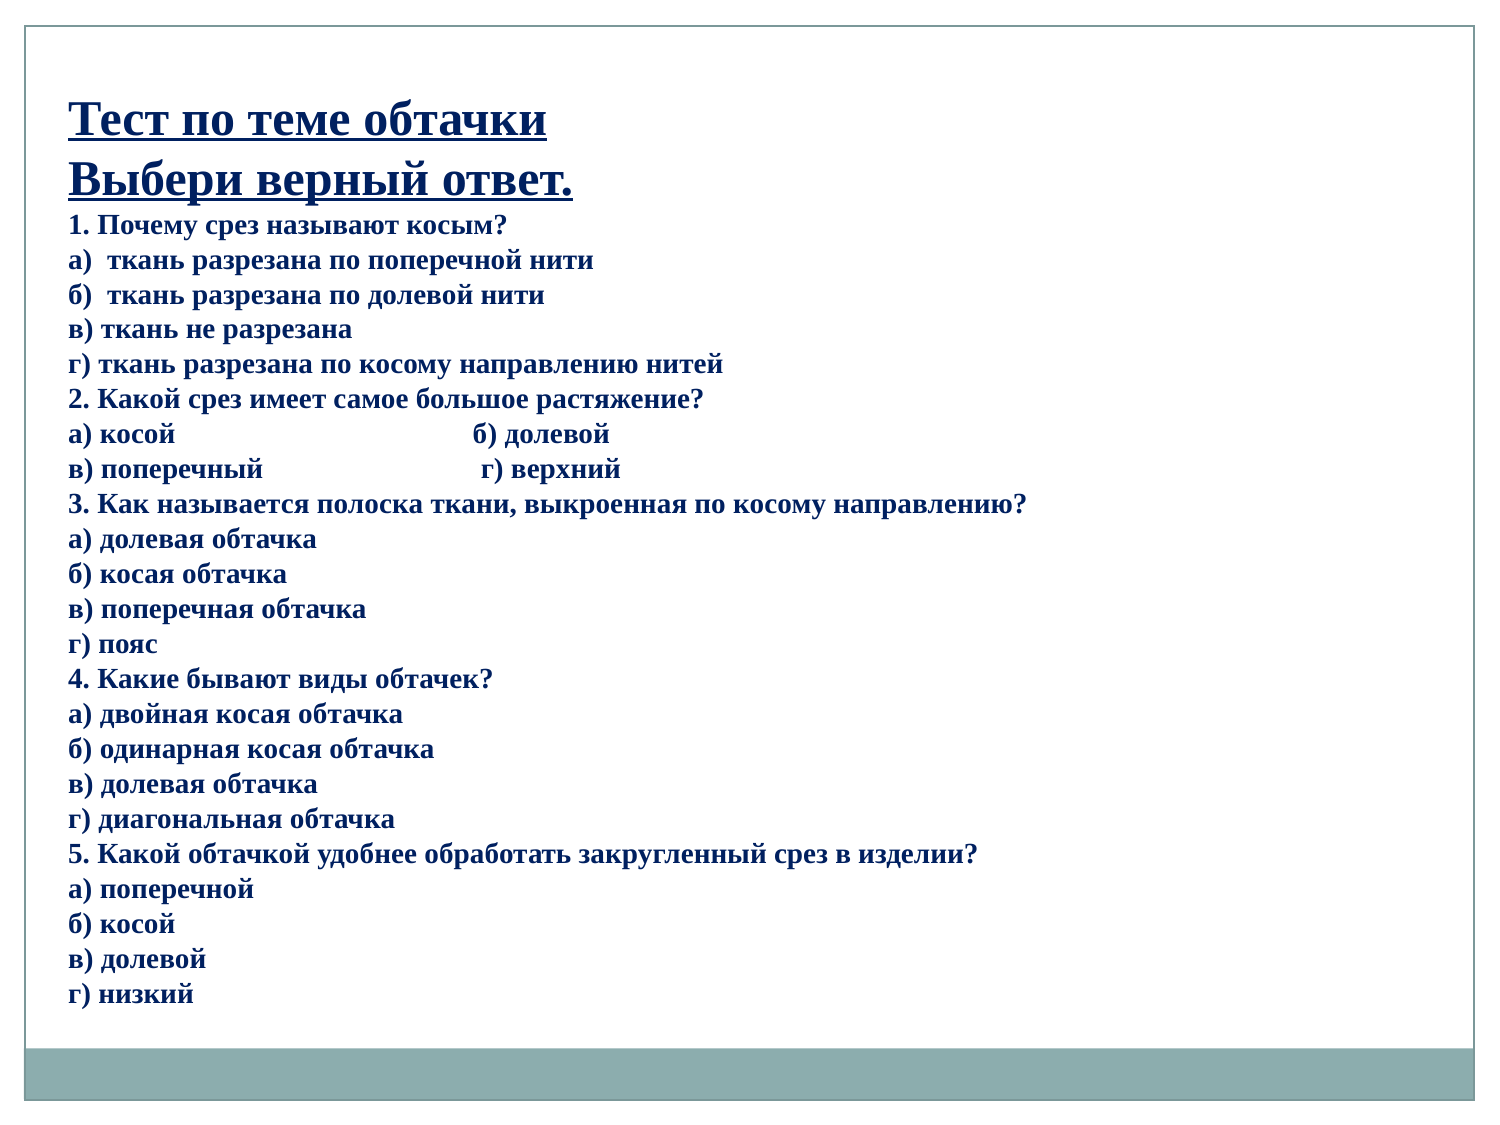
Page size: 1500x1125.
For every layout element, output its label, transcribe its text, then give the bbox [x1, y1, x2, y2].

text_box Тест по теме обтачки Выбери верный ответ. 1. Почему срез называют косым? а) ткань разрезана по поперечной нити б) ткань разрезана по долевой нити в) ткань не разрезана г) ткань разрезана по косому направлению нитей 2. Какой срез имеет самое большое растяжение? а) косой б) долевой в) поперечный г) верхний 3. Как называется полоска ткани, выкроенная по косому направлению? а) долевая обтачка б) косая обтачка в) поперечная обтачка г) пояс 4. Какие бывают виды обтачек? а) двойная косая обтачка б) одинарная косая обтачка в) долевая обтачка г) диагональная обтачка 5. Какой обтачкой удобнее обработать закругленный срез в изделии? а) поперечной б) косой в) долевой г) низкий [53, 77, 1471, 1017]
